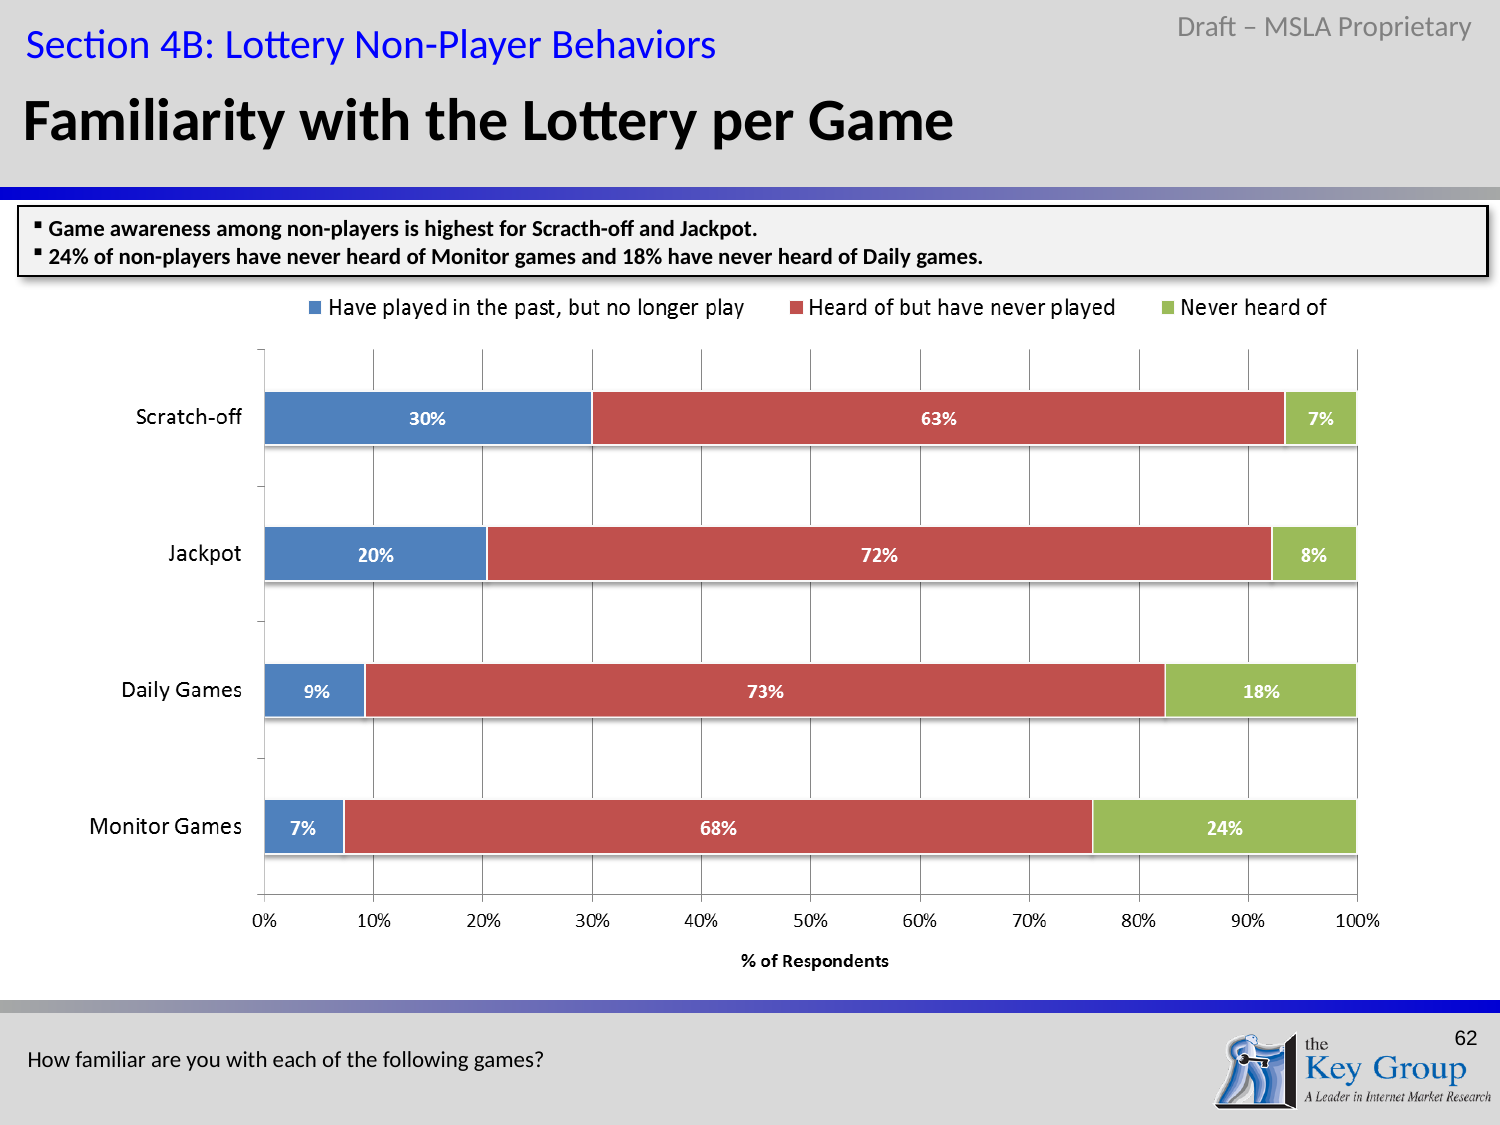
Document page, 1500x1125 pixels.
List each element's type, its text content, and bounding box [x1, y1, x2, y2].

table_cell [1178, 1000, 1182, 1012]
table_cell 47% [920, 188, 925, 200]
picture [1212, 1017, 1500, 1111]
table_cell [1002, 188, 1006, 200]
text_box Game awareness among non-players is highest for Scracth-off and Jackpot. 24% of non-players have never heard of Monitor games and 18% have never heard of Daily games. [18, 206, 1488, 277]
list Section 4B: Lottery Non-Player Behaviors [10, 9, 1500, 72]
text_box Draft – MSLA Proprietary [1162, 0, 1500, 50]
list Familiarity with the Lottery per Game [8, 72, 1500, 161]
list How familiar are you with each of the following games? [12, 1037, 1188, 1086]
picture [74, 274, 1401, 988]
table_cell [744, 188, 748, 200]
